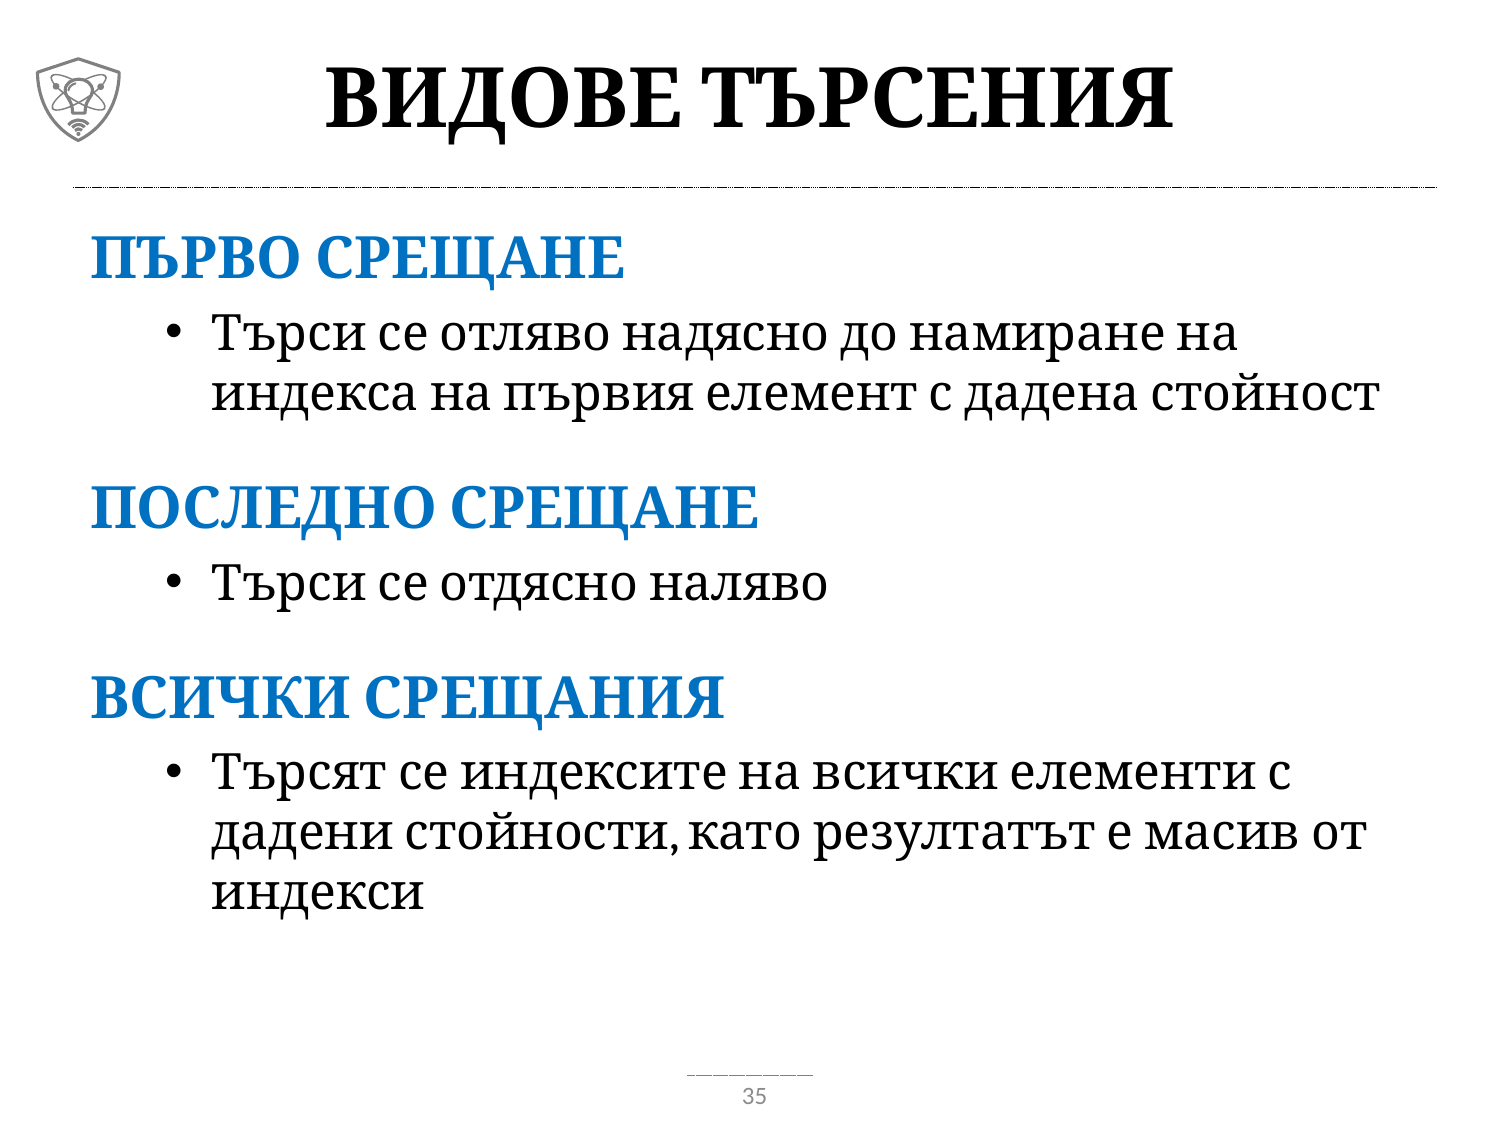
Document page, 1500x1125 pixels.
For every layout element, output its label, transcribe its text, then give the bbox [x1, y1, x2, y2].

slide_number 35 [579, 1065, 930, 1125]
list Първо срещане Търси се отляво надясно до намиране на индекса на първия елемент с дадена стойност Последно срещане Търси се отдясно наляво Всички срещания Търсят се индексите на всички елементи с дадени стойности, като резултатът е масив от индекси [75, 212, 1450, 1063]
title Видове търсения [0, 0, 1500, 188]
